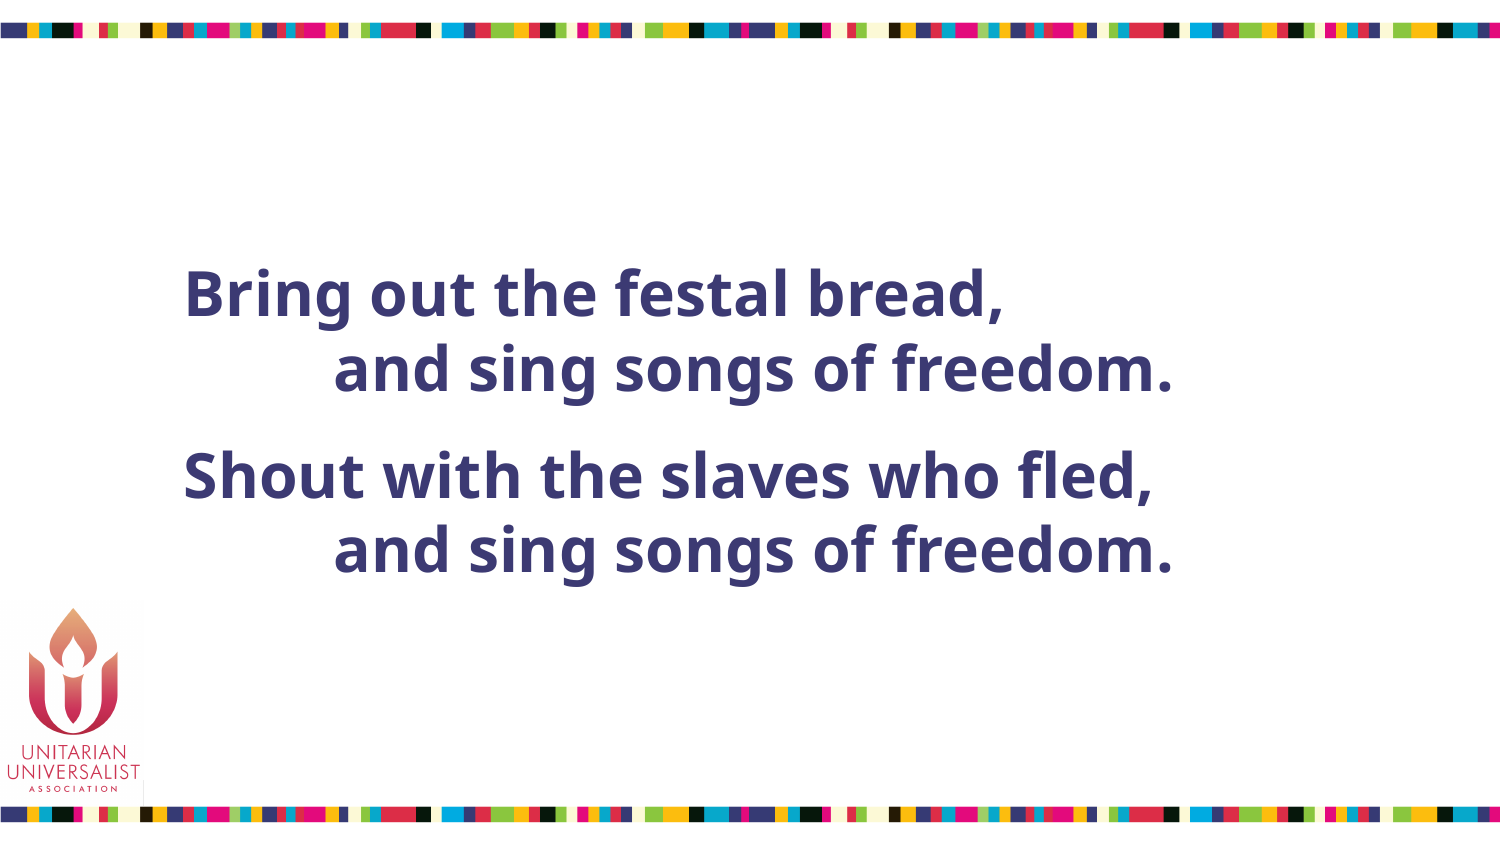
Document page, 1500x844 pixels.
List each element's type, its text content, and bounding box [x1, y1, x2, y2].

picture [0, 600, 1500, 824]
picture [0, 22, 1500, 40]
text_box Bring out the festal bread, and sing songs of freedom. Shout with the slaves who fled, and sing songs of freedom. [168, 239, 1421, 601]
